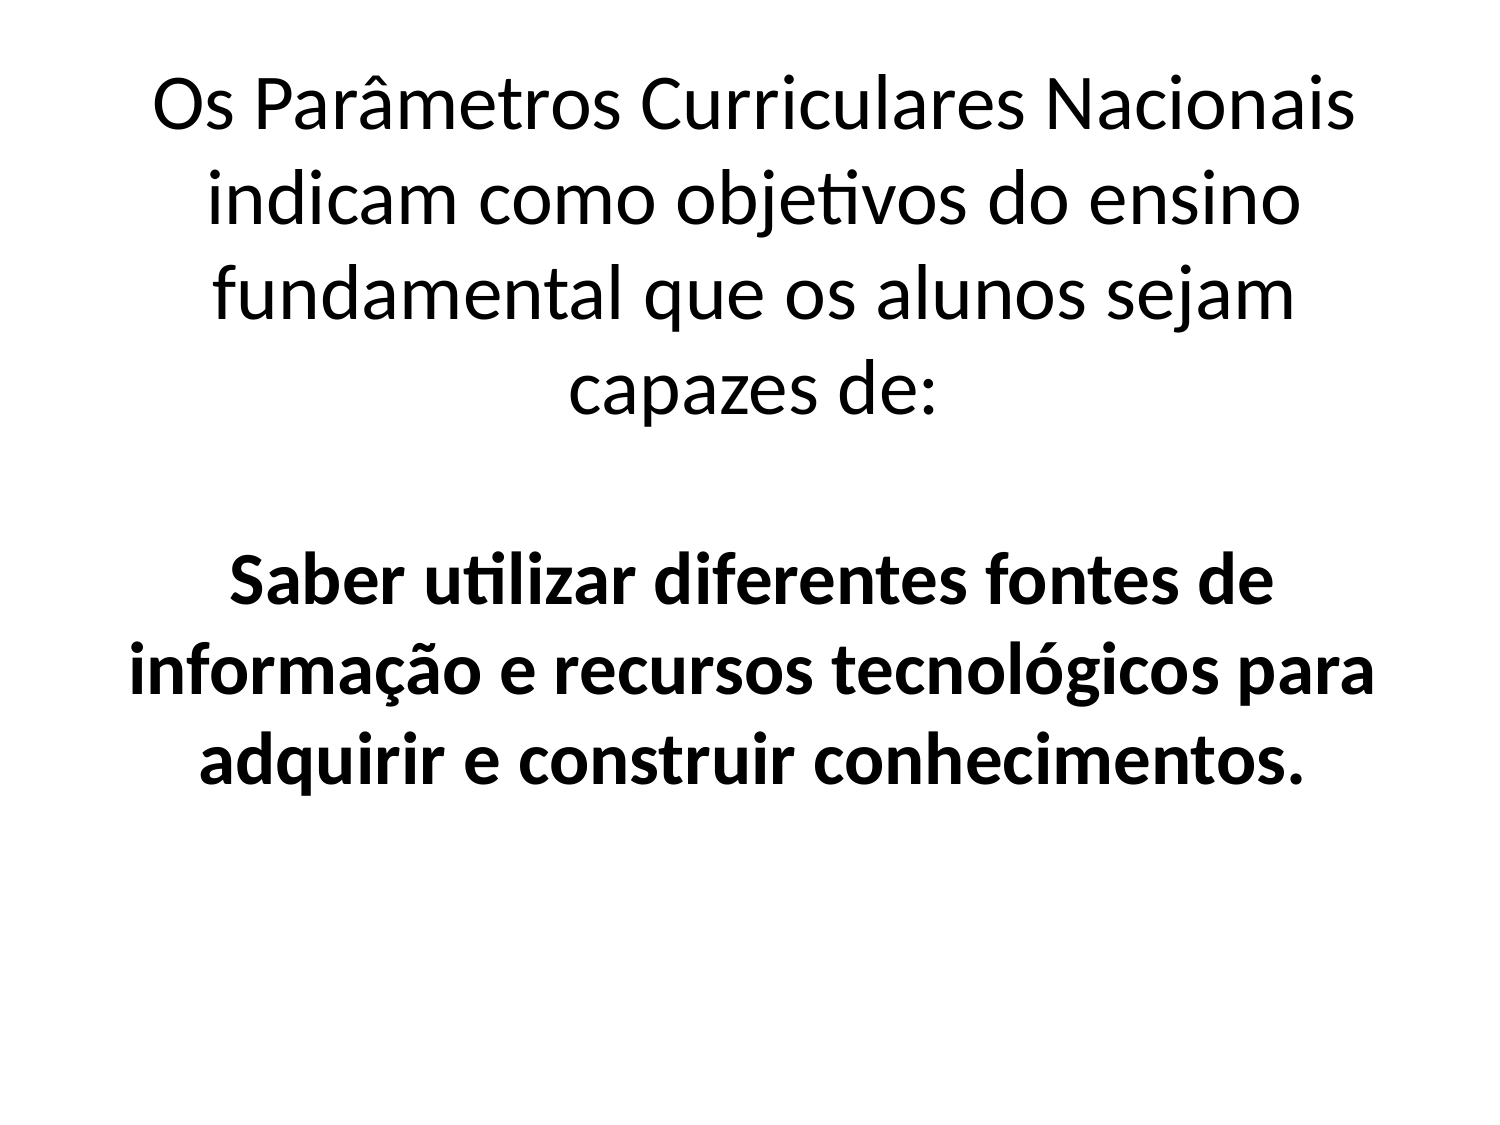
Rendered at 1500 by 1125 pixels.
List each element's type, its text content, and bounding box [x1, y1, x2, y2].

list Os Parâmetros Curriculares Nacionais indicam como objetivos do ensino fundamental que os alunos sejam capazes de: [29, 42, 1424, 457]
text_box Saber utilizar diferentes fontes de informação e recursos tecnológicos para adquirir e construir conhecimentos. [35, 522, 1471, 890]
